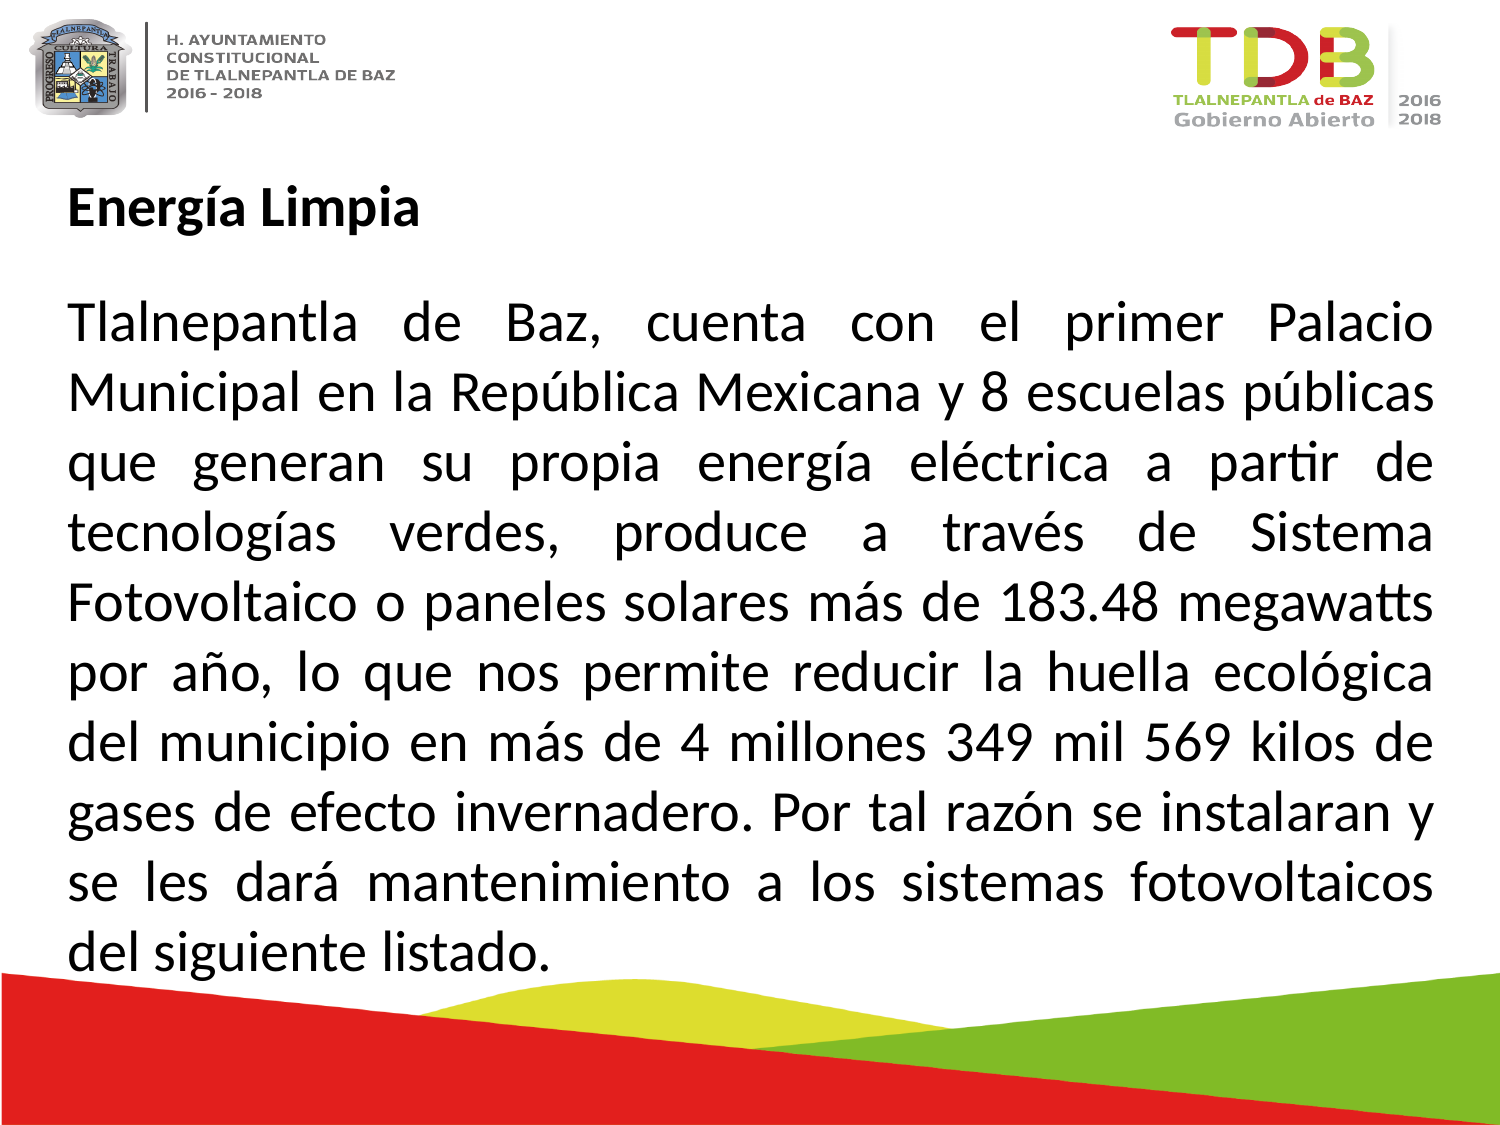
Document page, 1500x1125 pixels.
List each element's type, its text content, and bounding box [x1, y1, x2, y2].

picture [0, 970, 1500, 1125]
picture [1163, 19, 1451, 132]
text_box Energía Limpia Tlalnepantla de Baz, cuenta con el primer Palacio Municipal en la República Mexicana y 8 escuelas públicas que generan su propia energía eléctrica a partir de tecnologías verdes, produce a través de Sistema Fotovoltaico o paneles solares más de 183.48 megawatts por año, lo que nos permite reducir la huella ecológica del municipio en más de 4 millones 349 mil 569 kilos de gases de efecto invernadero. Por tal razón se instalaran y se les dará mantenimiento a los sistemas fotovoltaicos del siguiente listado. [53, 160, 1451, 968]
picture [29, 18, 396, 119]
